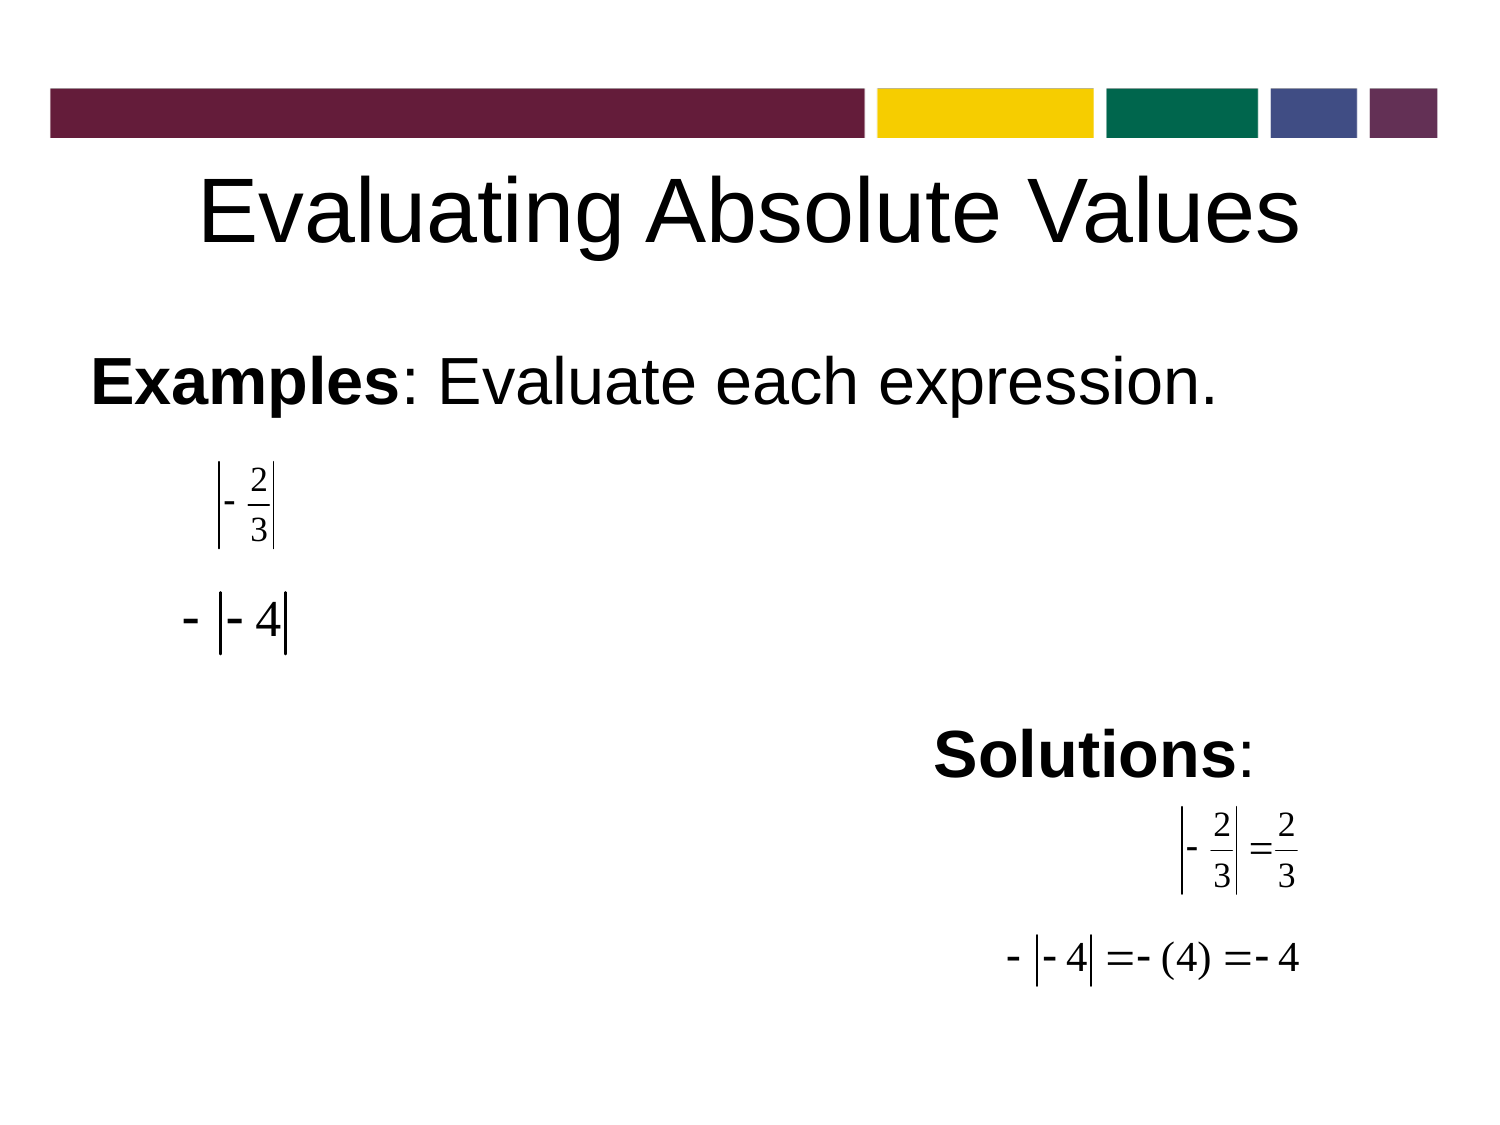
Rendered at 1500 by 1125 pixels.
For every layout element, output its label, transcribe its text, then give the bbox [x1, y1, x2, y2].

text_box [174, 579, 297, 667]
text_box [1174, 799, 1306, 902]
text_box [999, 924, 1307, 997]
picture [37, 72, 1438, 138]
list Examples: Evaluate each expression. Solutions: [74, 329, 1426, 1073]
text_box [212, 454, 284, 556]
title Evaluating Absolute Values [74, 146, 1426, 301]
